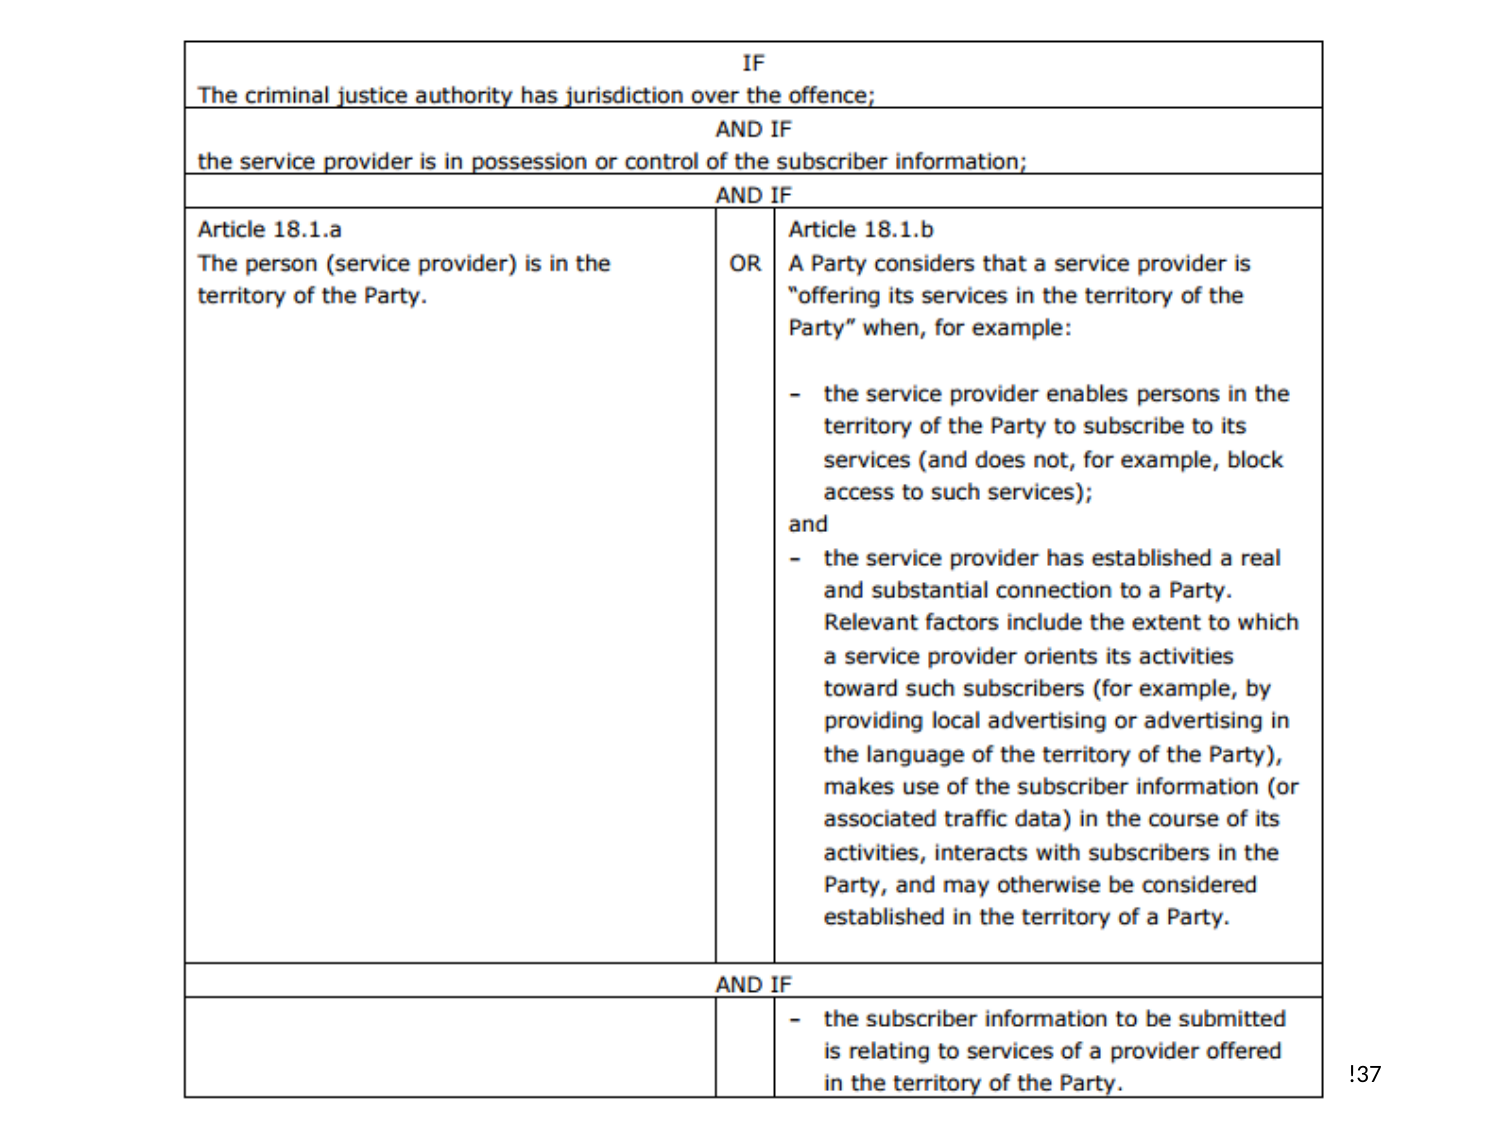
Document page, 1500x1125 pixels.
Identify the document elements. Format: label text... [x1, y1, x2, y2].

picture [156, 24, 1375, 1125]
slide_number !37 [1375, 1042, 1397, 1103]
